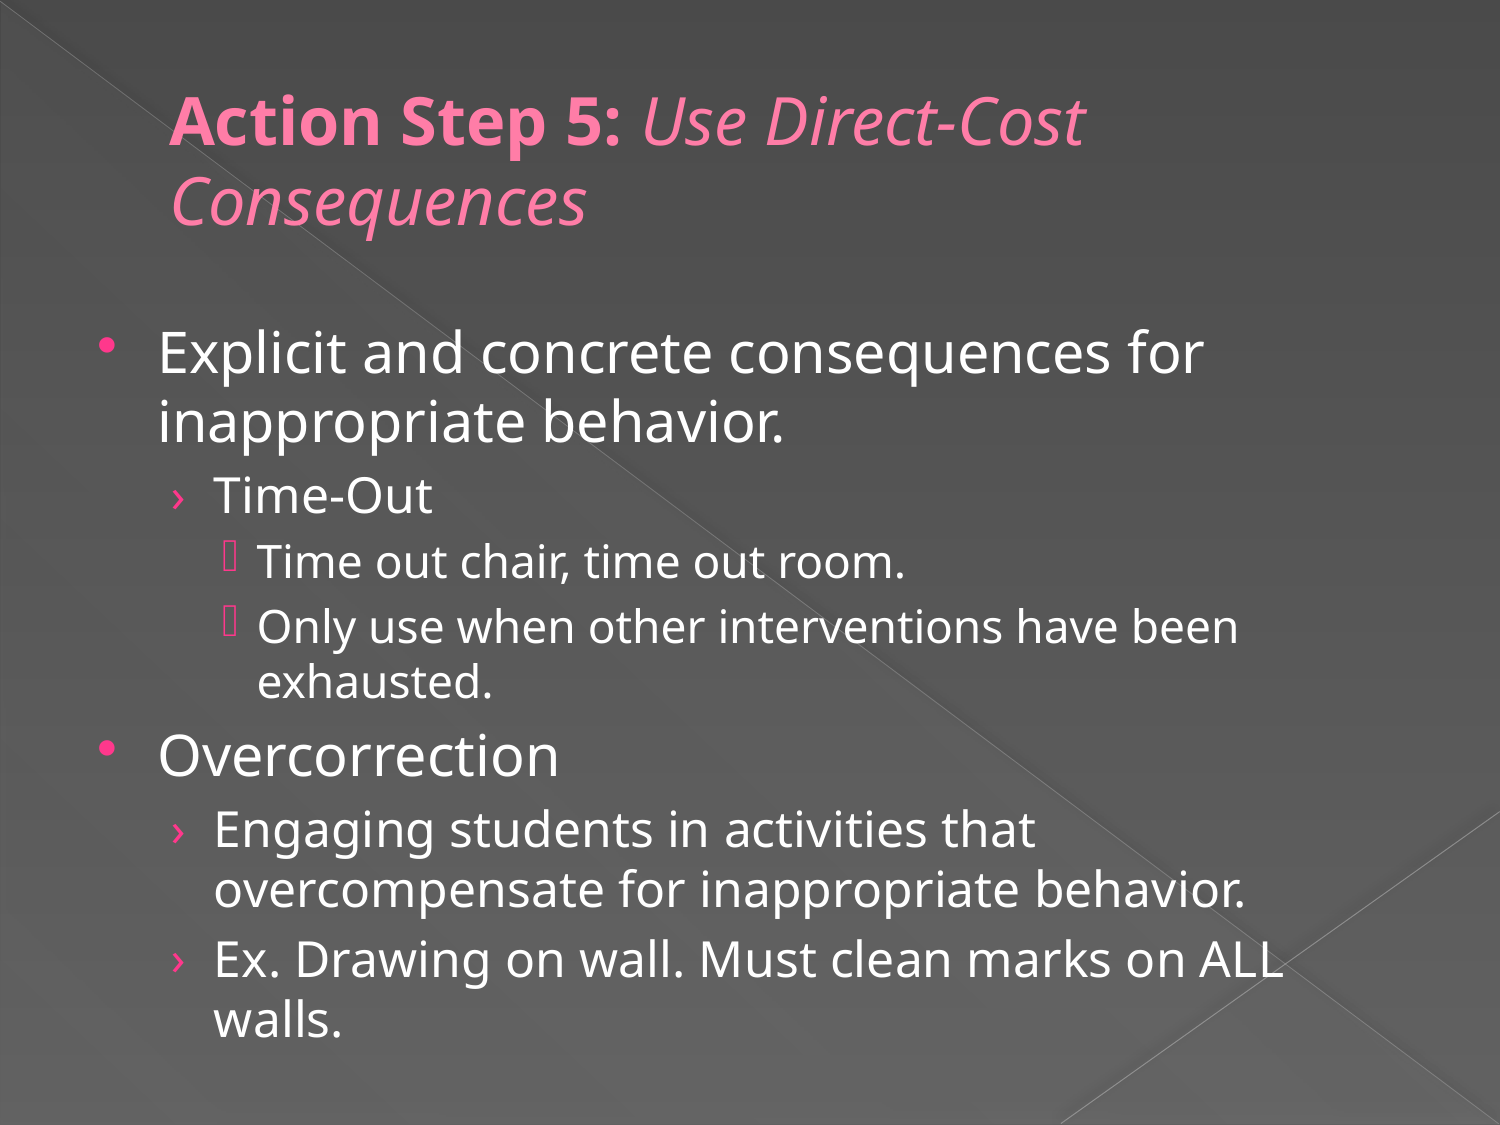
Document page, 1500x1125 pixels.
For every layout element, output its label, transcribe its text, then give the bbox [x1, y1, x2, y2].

title Action Step 5: Use Direct-Cost Consequences [75, 43, 1425, 274]
list Explicit and concrete consequences for inappropriate behavior. Time-Out Time out chair, time out room. Only use when other interventions have been exhausted. Overcorrection Engaging students in activities that overcompensate for inappropriate behavior. Ex. Drawing on wall. Must clean marks on ALL walls. [75, 308, 1425, 1059]
